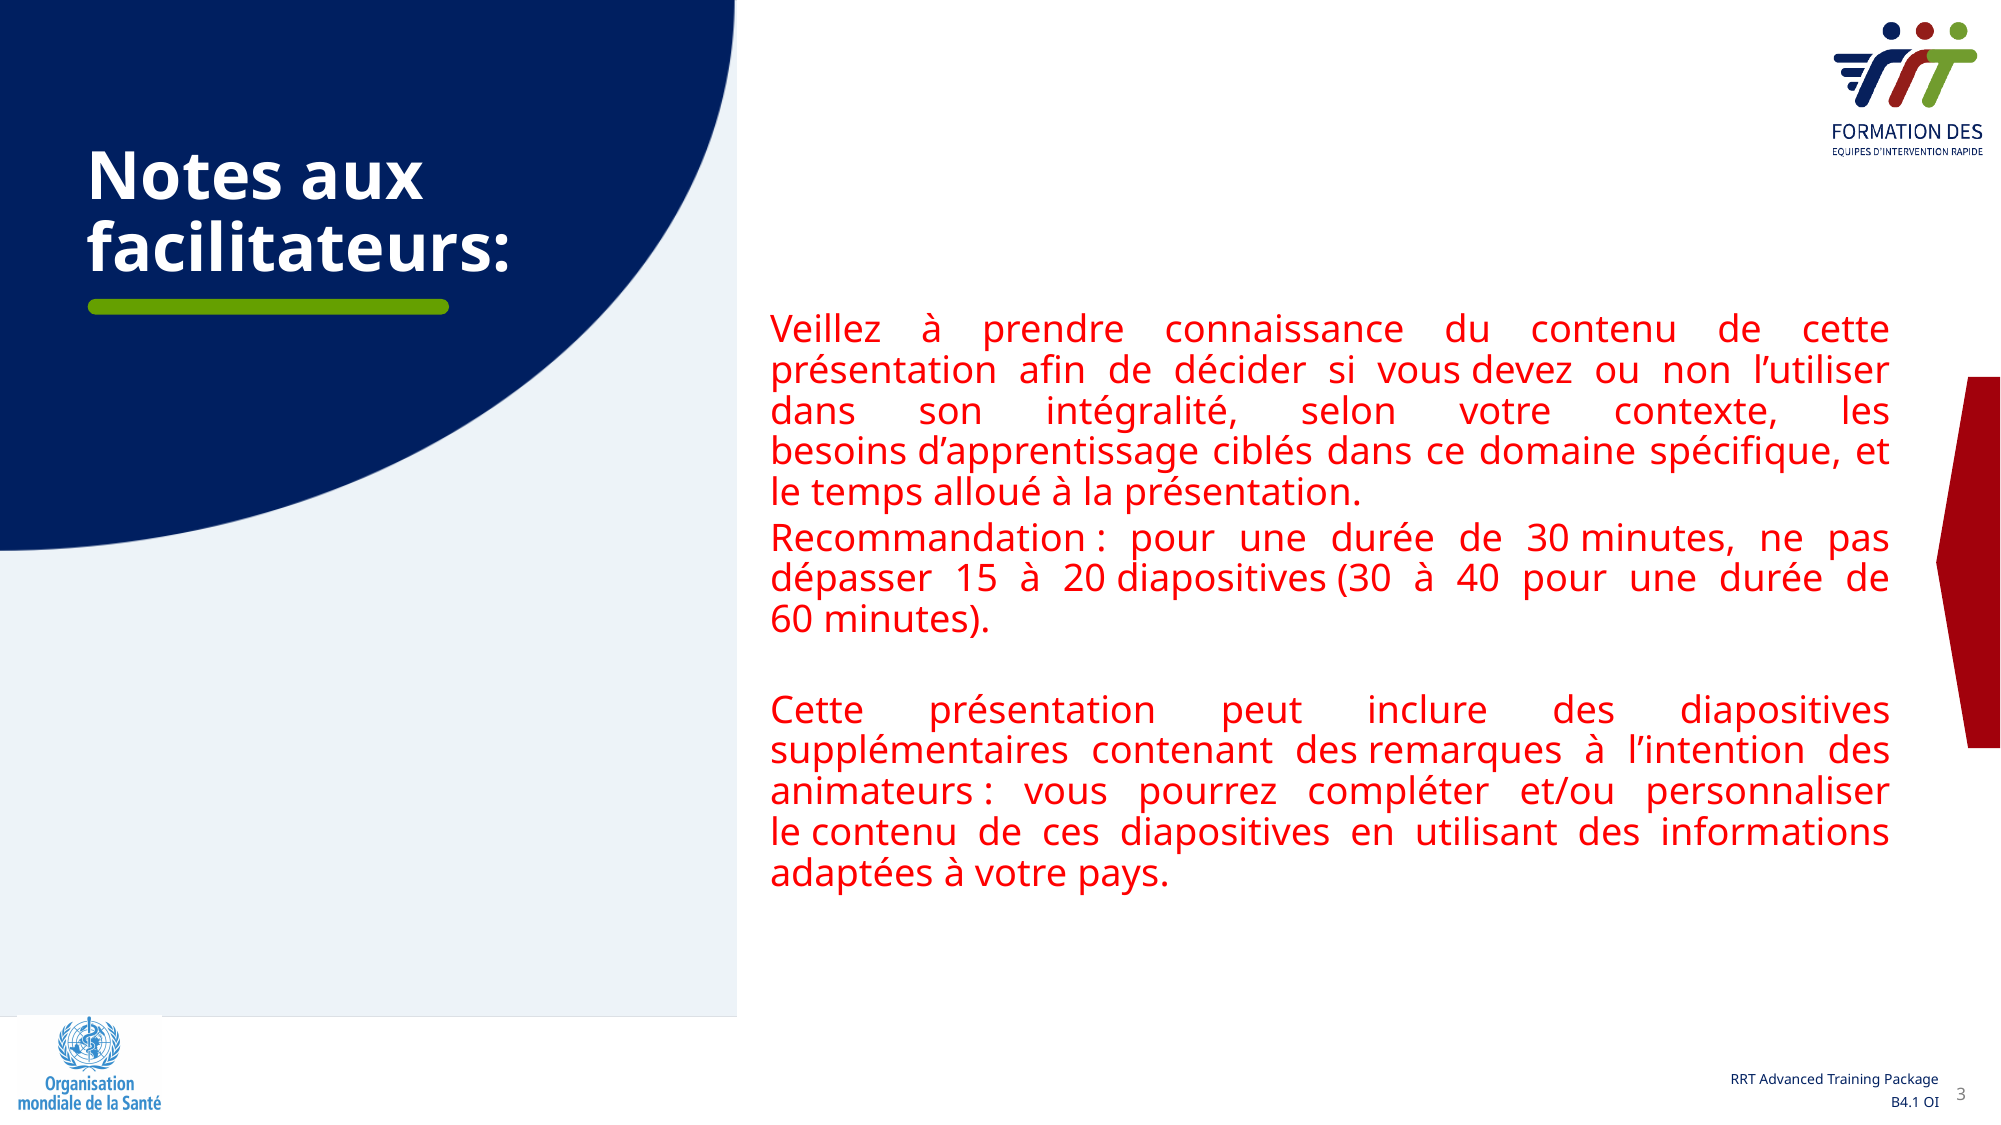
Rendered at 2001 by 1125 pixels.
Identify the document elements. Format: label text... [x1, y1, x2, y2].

list ​ Veillez à prendre connaissance du contenu de cette présentation afin de décider si vous devez ou non l’utiliser dans son intégralité, selon votre contexte, les besoins d’apprentissage ciblés dans ce domaine spécifique, et le temps alloué à la présentation.​ Recommandation : pour une durée de 30 minutes, ne pas dépasser 15 à 20 diapositives (30 à 40 pour une durée de 60 minutes). ​ ​ Cette présentation peut inclure des diapositives supplémentaires contenant des remarques à l’intention des animateurs : vous pourrez compléter et/ou personnaliser le contenu de ces diapositives en utilisant des informations adaptées à votre pays. [769, 263, 1893, 899]
text_box [87, 298, 450, 315]
picture [0, 0, 737, 1111]
text_box Notes aux facilitateurs: [71, 134, 622, 299]
picture [1832, 21, 1983, 157]
